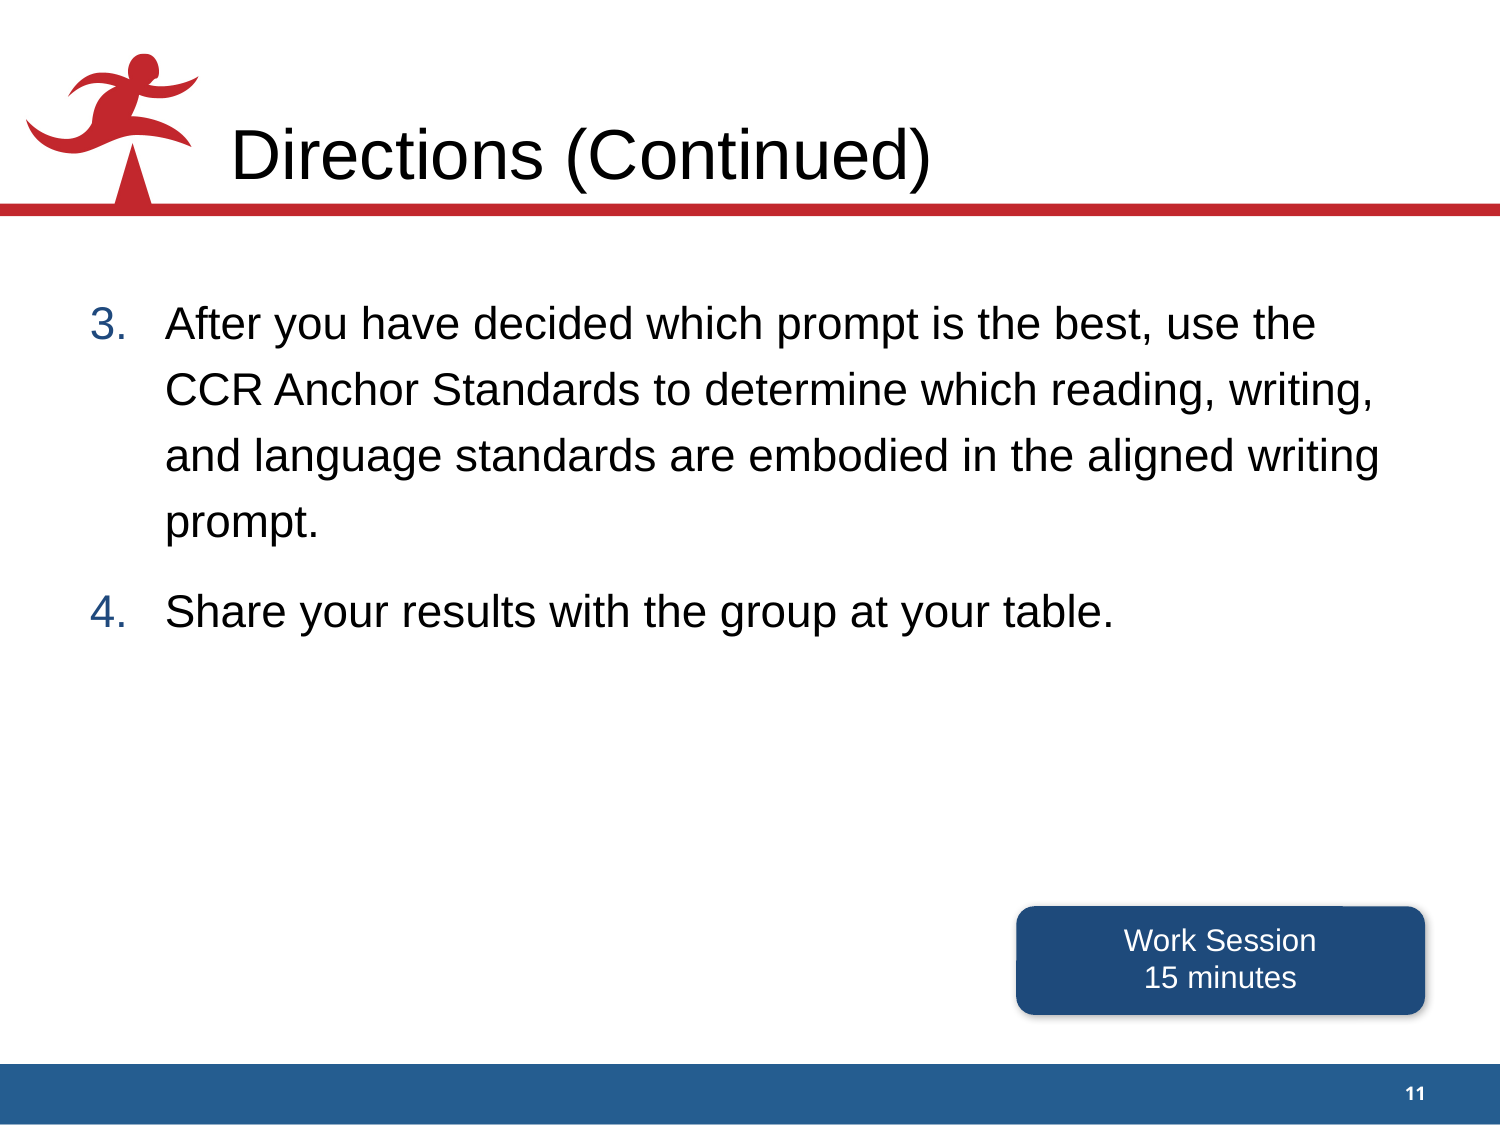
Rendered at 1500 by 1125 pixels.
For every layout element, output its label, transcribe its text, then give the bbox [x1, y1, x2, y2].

picture [0, 0, 1500, 1125]
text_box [1016, 905, 1426, 1016]
list After you have decided which prompt is the best, use the CCR Anchor Standards to determine which reading, writing, and language standards are embodied in the aligned writing prompt. Share your results with the group at your table. [75, 275, 1425, 818]
title Directions (Continued) [215, 106, 1500, 203]
